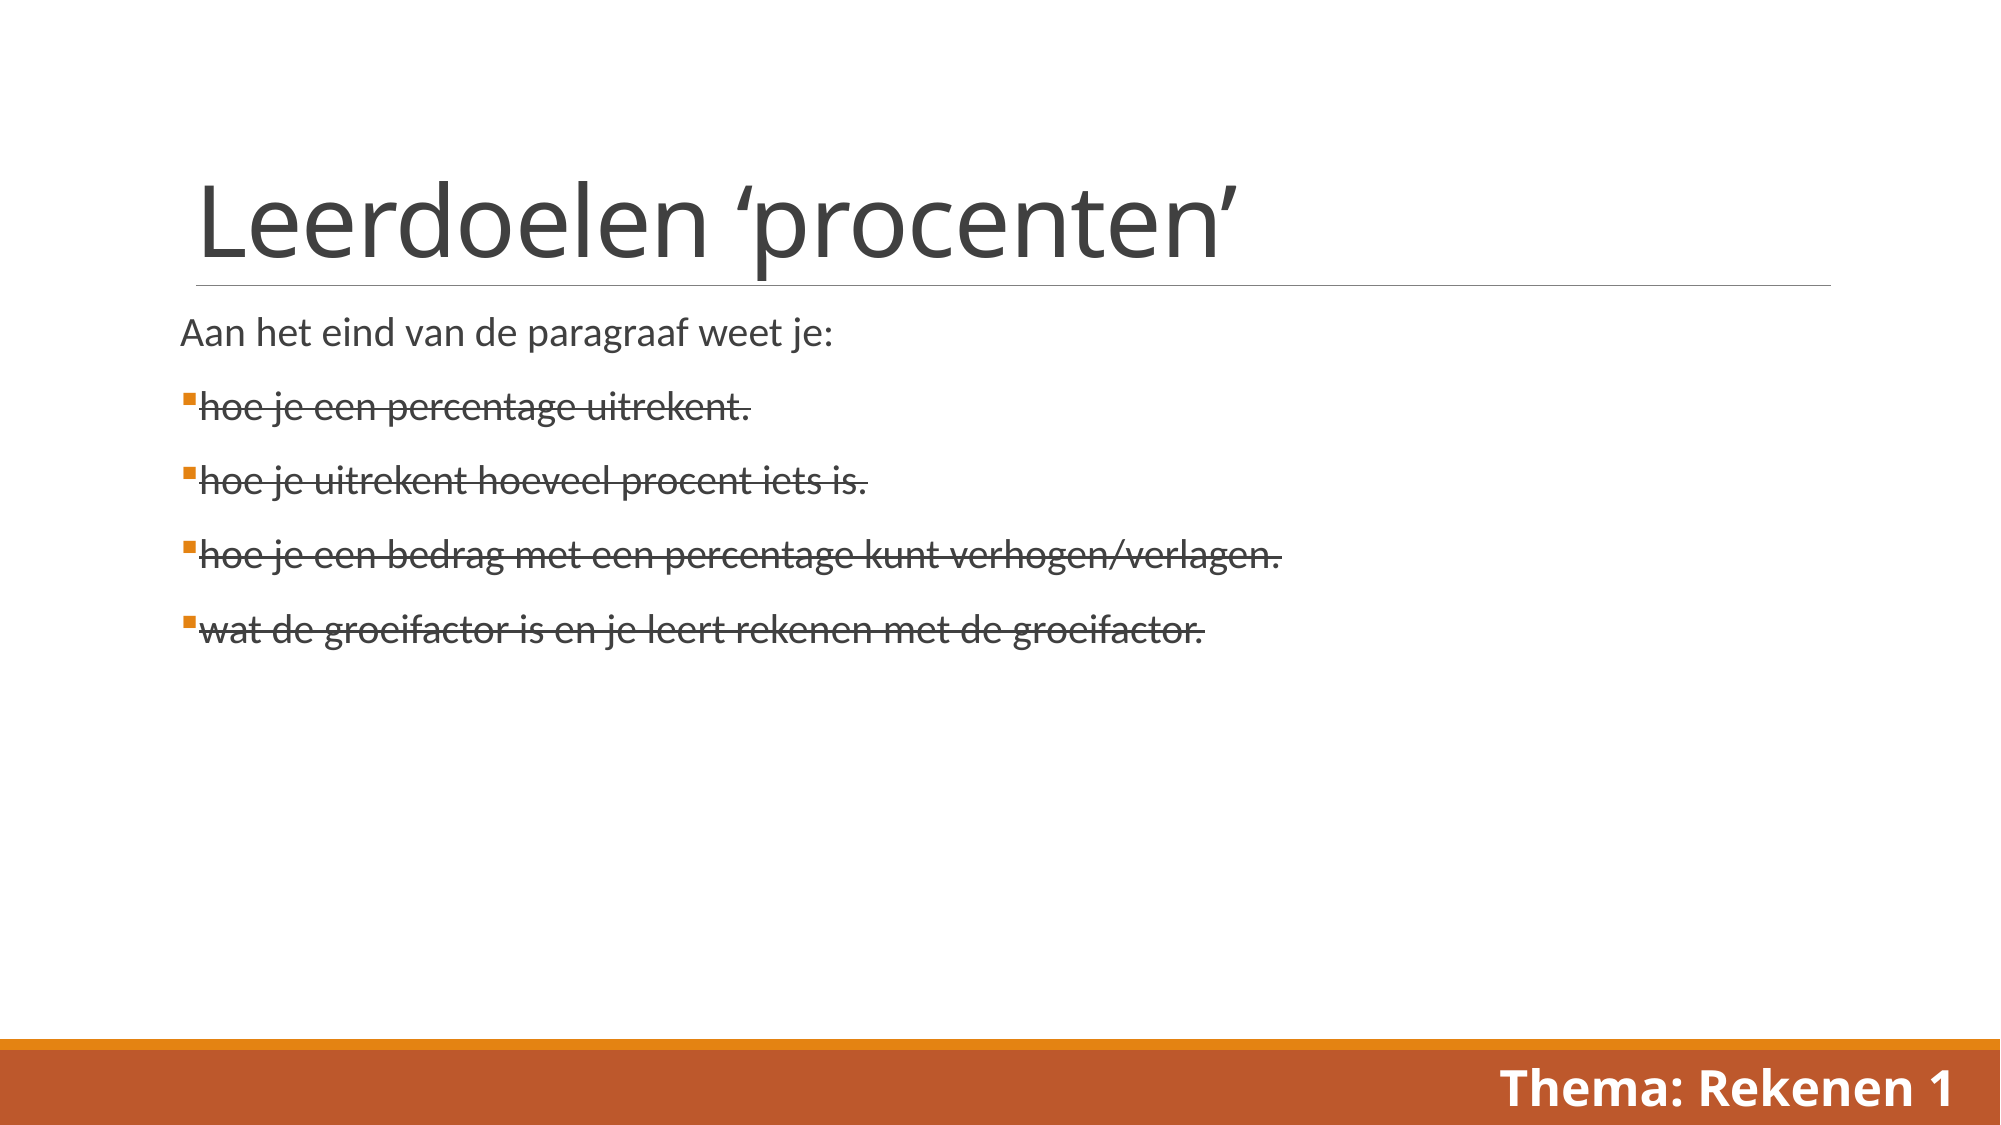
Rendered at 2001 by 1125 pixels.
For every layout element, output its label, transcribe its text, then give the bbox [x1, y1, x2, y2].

text_box Thema: Rekenen 1 [1470, 1049, 1985, 1124]
list Aan het eind van de paragraaf weet je: hoe je een percentage uitrekent. hoe je uitrekent hoeveel procent iets is. hoe je een bedrag met een percentage kunt verhogen/verlagen. wat de groeifactor is en je leert rekenen met de groeifactor. [180, 302, 1830, 963]
title Leerdoelen ‘procenten’ [180, 47, 1830, 285]
